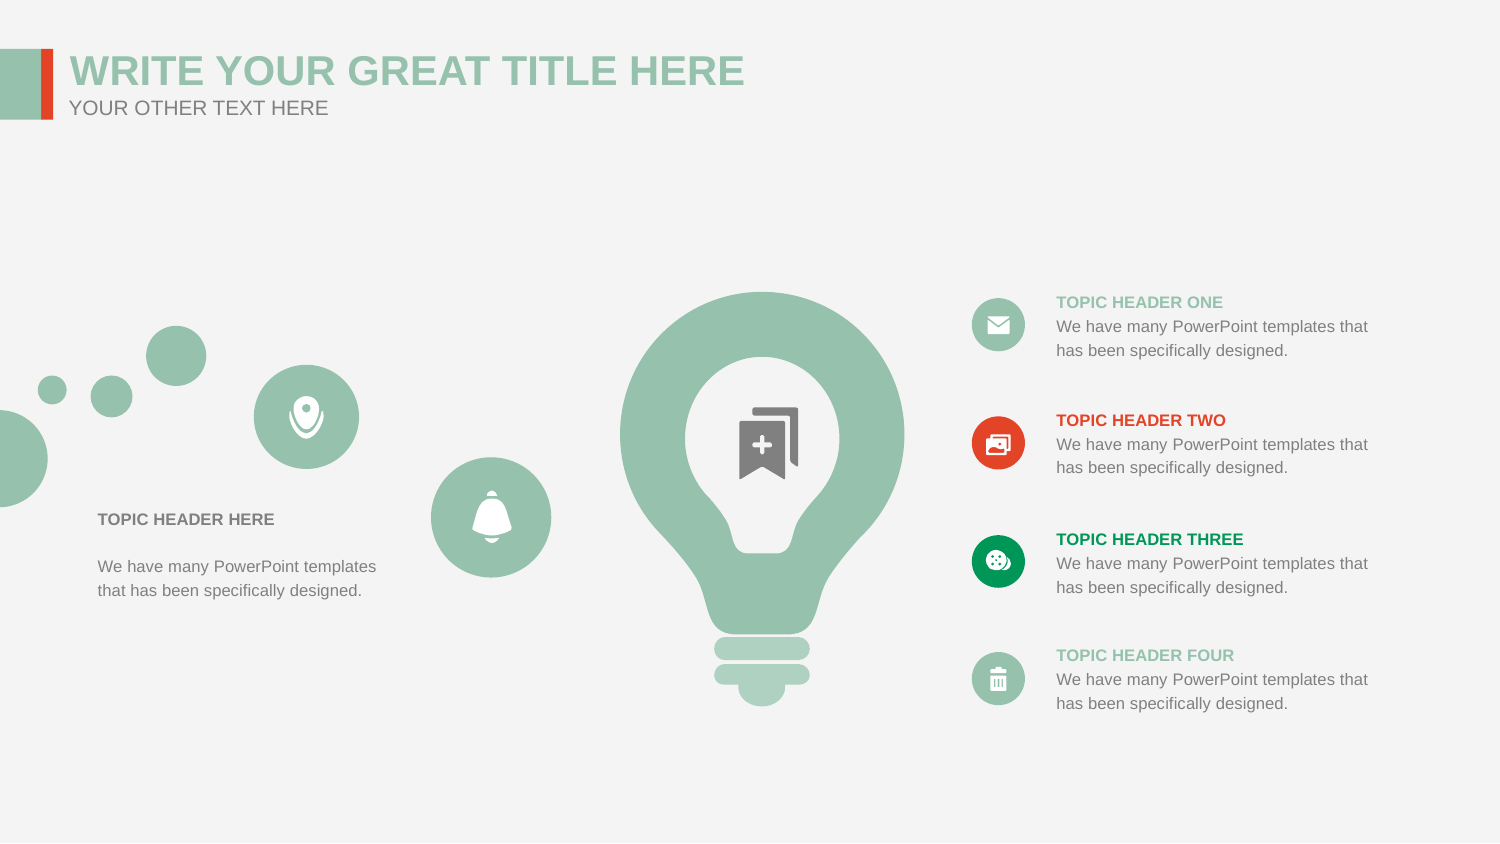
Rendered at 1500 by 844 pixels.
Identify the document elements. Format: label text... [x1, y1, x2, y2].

text_box TOPIC HEADER THREE We have many PowerPoint templates that has been specifically designed. [1056, 525, 1388, 598]
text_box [472, 490, 512, 543]
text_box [990, 666, 1007, 691]
text_box [90, 375, 133, 418]
text_box WRITE YOUR GREAT TITLE HERE [55, 36, 761, 102]
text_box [987, 316, 1010, 335]
text_box [971, 535, 1025, 588]
text_box [146, 325, 207, 386]
text_box [986, 434, 1011, 456]
text_box [0, 410, 48, 508]
text_box [253, 364, 360, 469]
text_box TOPIC HEADER ONE We have many PowerPoint templates that has been specifically designed. [1056, 287, 1388, 360]
text_box [430, 457, 552, 578]
text_box [971, 298, 1025, 352]
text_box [620, 291, 905, 707]
text_box TOPIC HEADER FOUR We have many PowerPoint templates that has been specifically designed. [1056, 640, 1388, 713]
text_box YOUR OTHER TEXT HERE [54, 86, 344, 127]
text_box TOPIC HEADER HERE We have many PowerPoint templates that has been specifically designed. [97, 504, 382, 601]
text_box TOPIC HEADER TWO We have many PowerPoint templates that has been specifically designed. [1056, 405, 1388, 478]
text_box [971, 652, 1025, 706]
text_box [0, 48, 54, 120]
text_box [971, 416, 1025, 470]
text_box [985, 549, 1011, 571]
text_box [37, 375, 67, 405]
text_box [289, 396, 324, 439]
